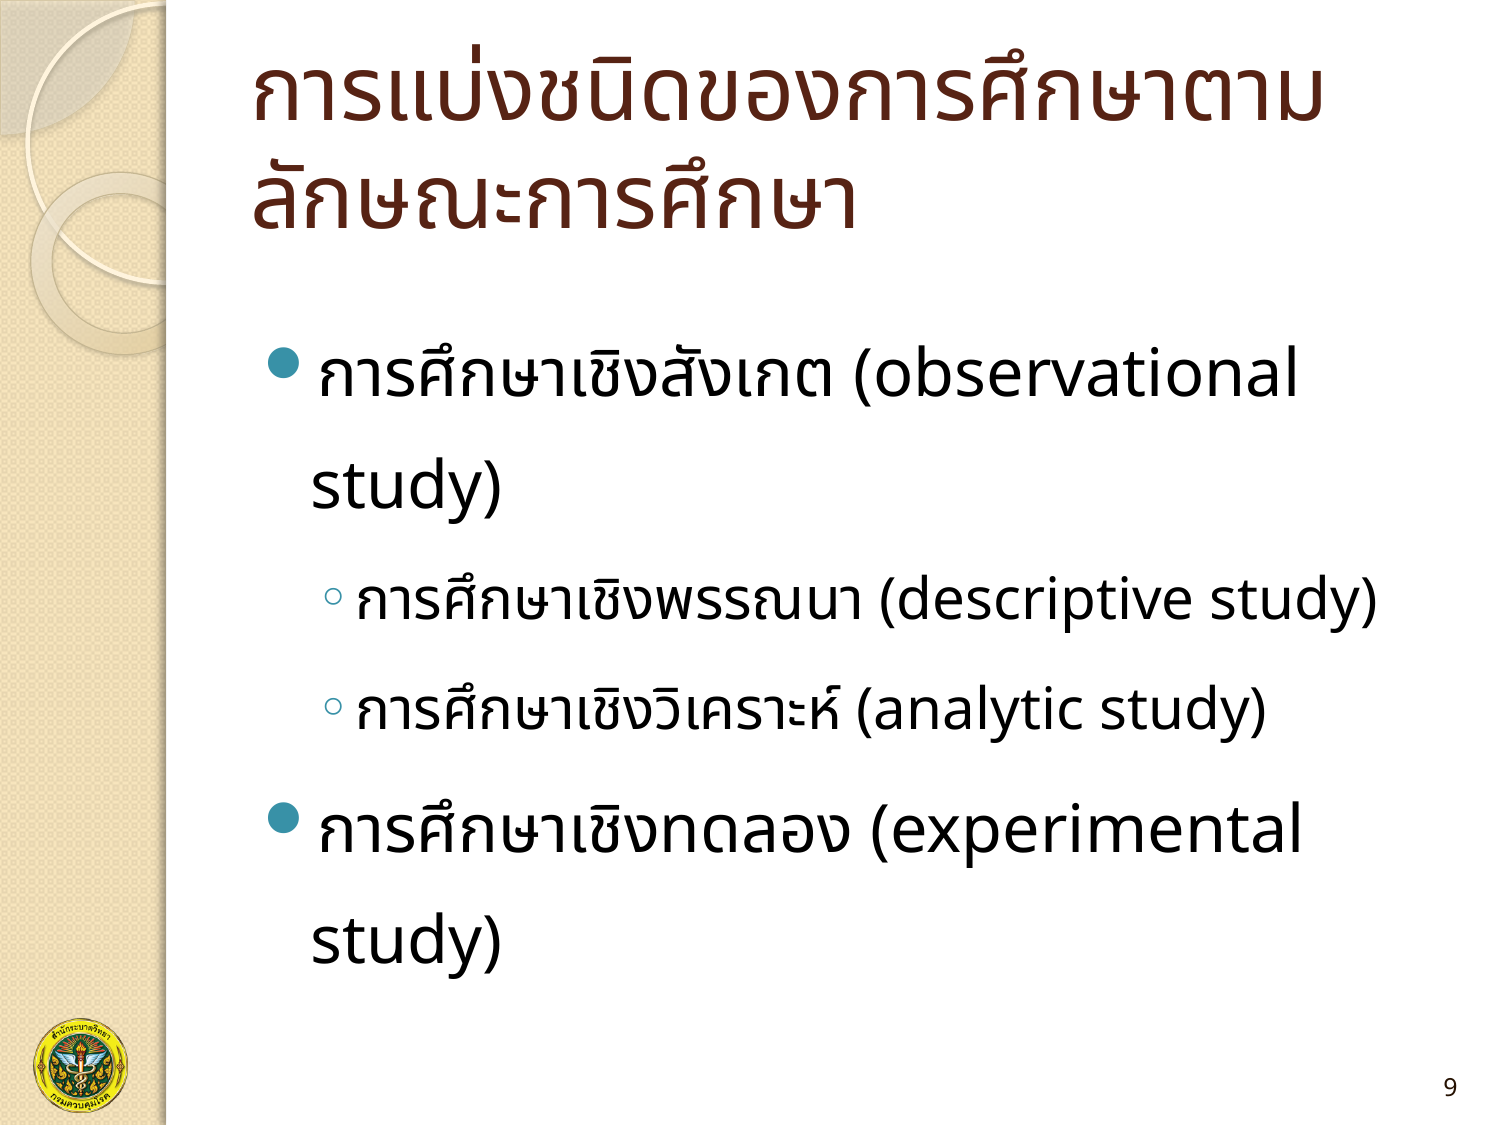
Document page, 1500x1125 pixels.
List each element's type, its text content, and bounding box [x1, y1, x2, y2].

list การศึกษาเชิงสังเกต (observational study) การศึกษาเชิงพรรณนา (descriptive study) การศึกษาเชิงวิเคราะห์ (analytic study) การศึกษาเชิงทดลอง (experimental study) [235, 290, 1466, 1025]
slide_number 9 [1413, 1034, 1488, 1113]
title การแบ่งชนิดของการศึกษาตามลักษณะการศึกษา [235, 45, 1466, 233]
picture [33, 1018, 128, 1113]
